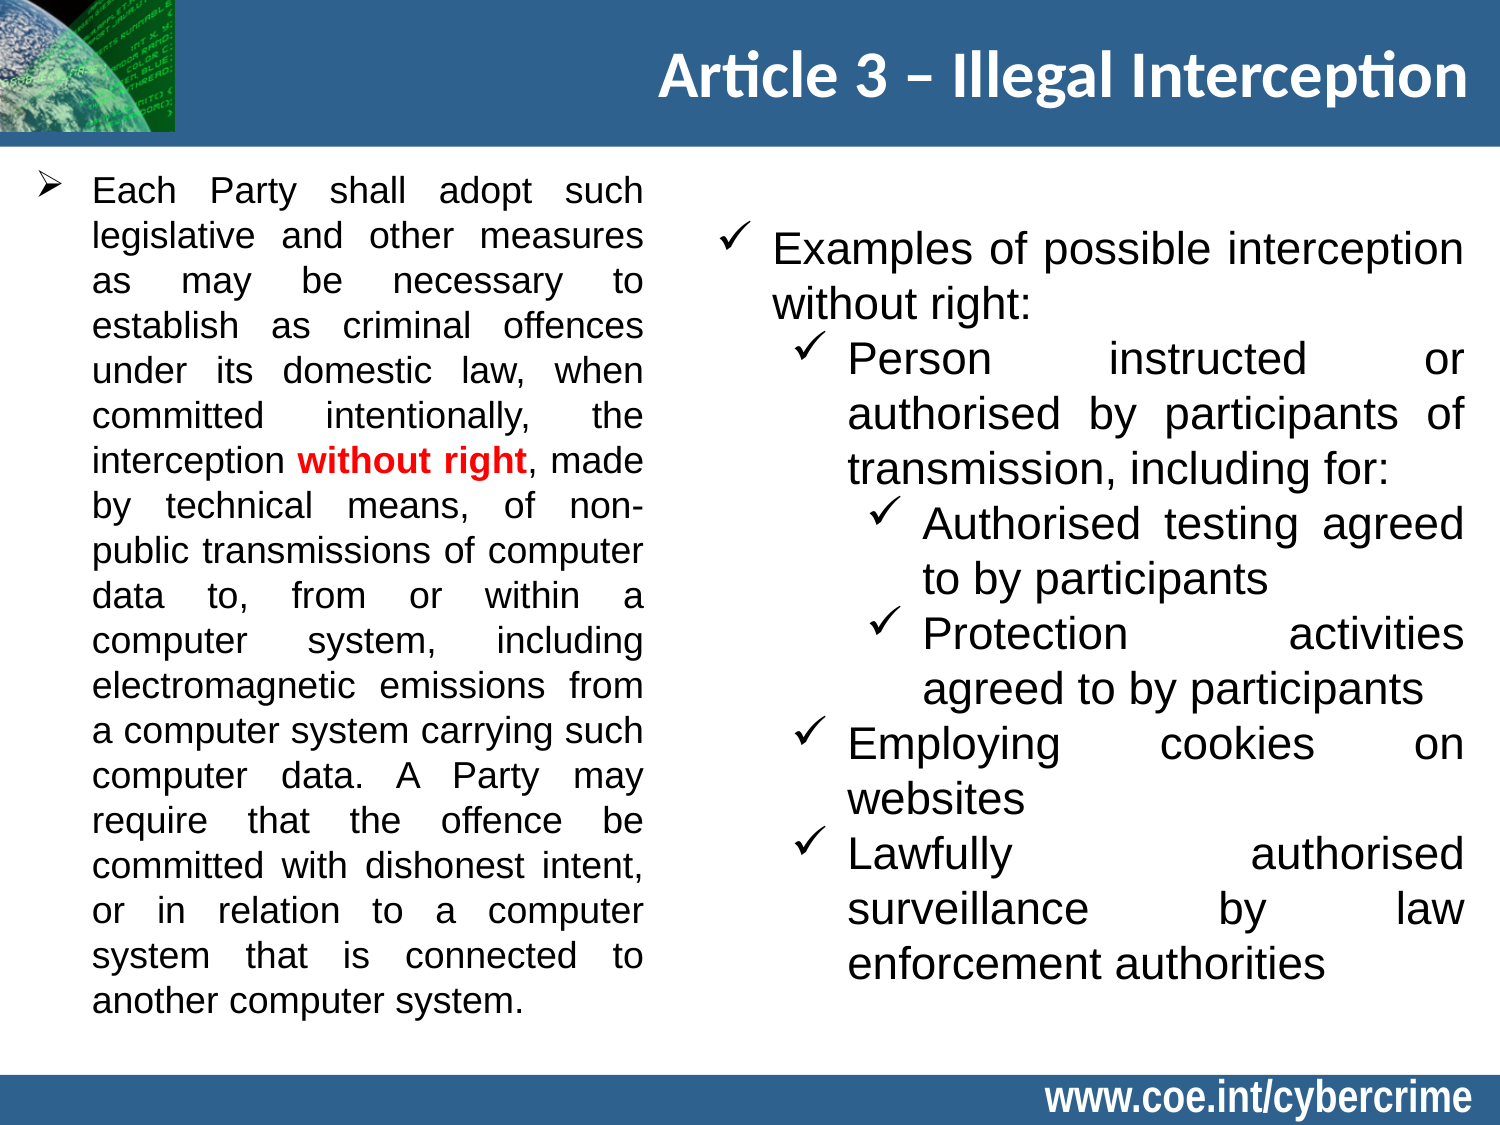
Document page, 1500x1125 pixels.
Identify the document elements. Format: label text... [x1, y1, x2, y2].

text_box [0, 1073, 1030, 1125]
text_box Examples of possible interception without right: Person instructed or authorised by participants of transmission, including for: Authorised testing agreed to by participants Protection activities agreed to by participants Employing cookies on websites Lawfully authorised surveillance by law enforcement authorities [701, 211, 1480, 996]
text_box www.coe.int/cybercrime [1030, 1059, 1500, 1125]
text_box Each Party shall adopt such legislative and other measures as may be necessary to establish as criminal offences under its domestic law, when committed intentionally, the interception without right, made by technical means, of non-public transmissions of computer data to, from or within a computer system, including electromagnetic emissions from a computer system carrying such computer data. A Party may require that the offence be committed with dishonest intent, or in relation to a computer system that is connected to another computer system. [20, 158, 659, 1028]
picture [0, 0, 175, 132]
text_box Article 3 – Illegal Interception [0, 0, 1500, 149]
